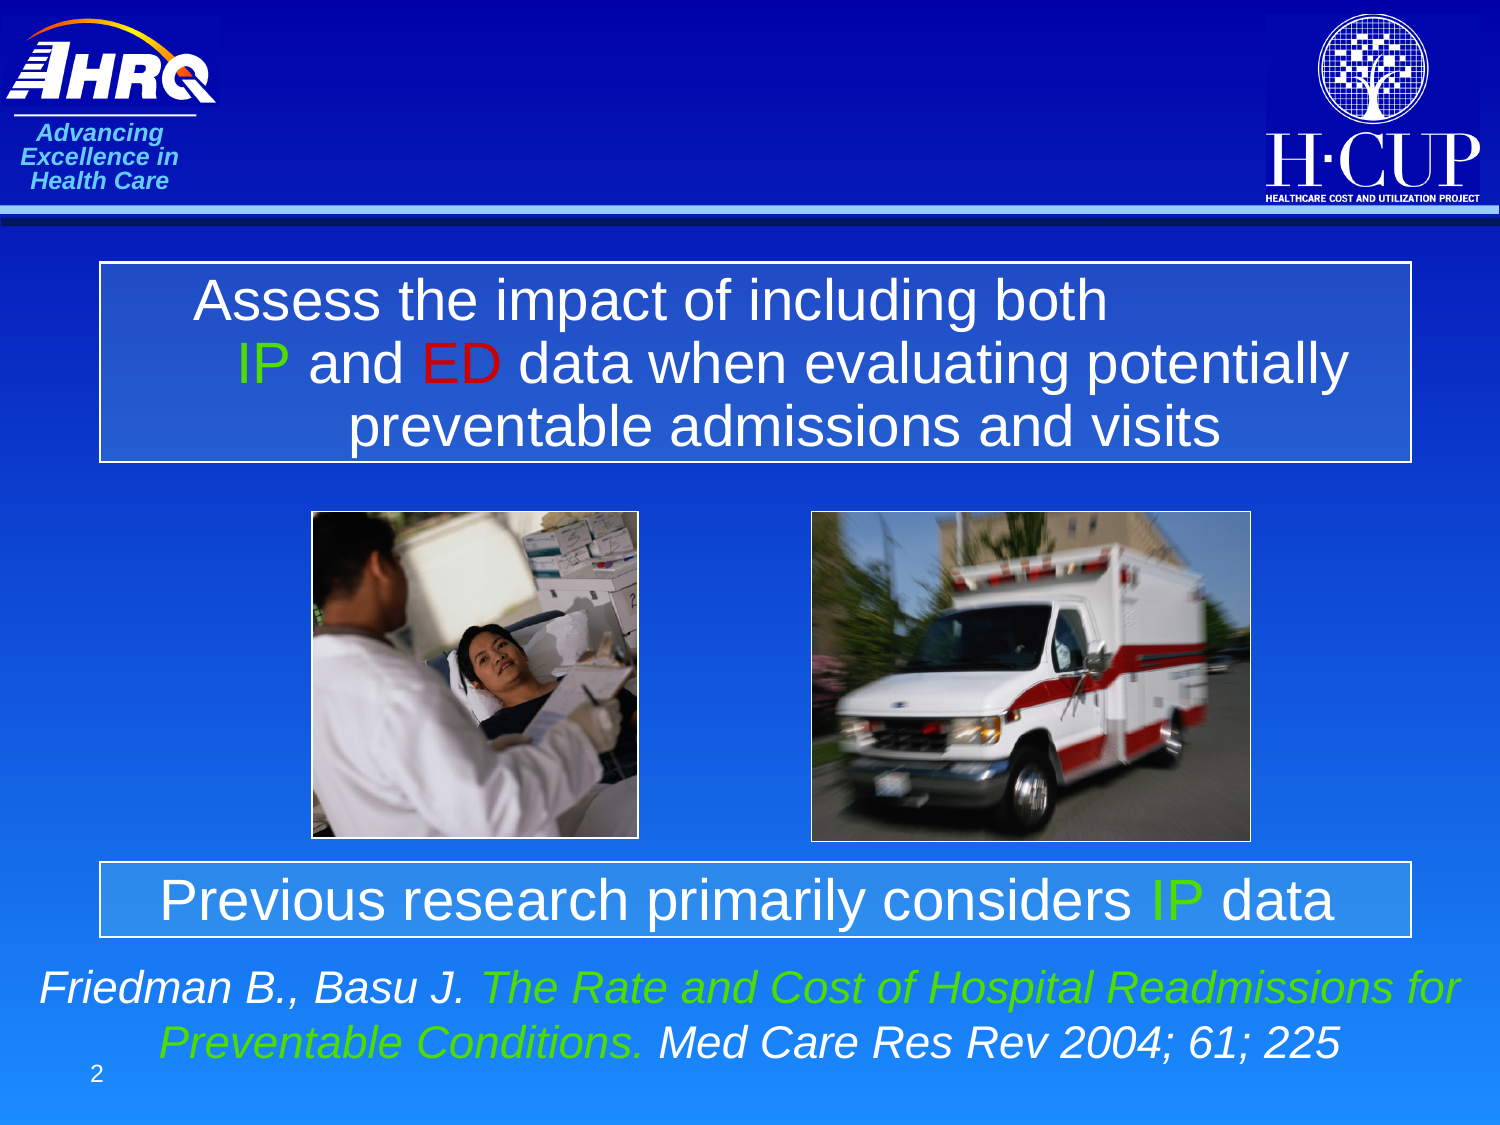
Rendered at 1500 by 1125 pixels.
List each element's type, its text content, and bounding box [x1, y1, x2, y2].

text_box Assess the impact of including both IP and ED data when evaluating potentially preventable admissions and visits [99, 262, 1412, 463]
text_box Previous research primarily considers IP data [99, 862, 1412, 938]
picture [1266, 14, 1480, 202]
picture [312, 512, 638, 838]
text_box Friedman B., Basu J. The Rate and Cost of Hospital Readmissions for Preventable Conditions. Med Care Res Rev 2004; 61; 225 [0, 950, 1500, 1125]
picture [2, 16, 220, 106]
picture [812, 512, 1251, 841]
